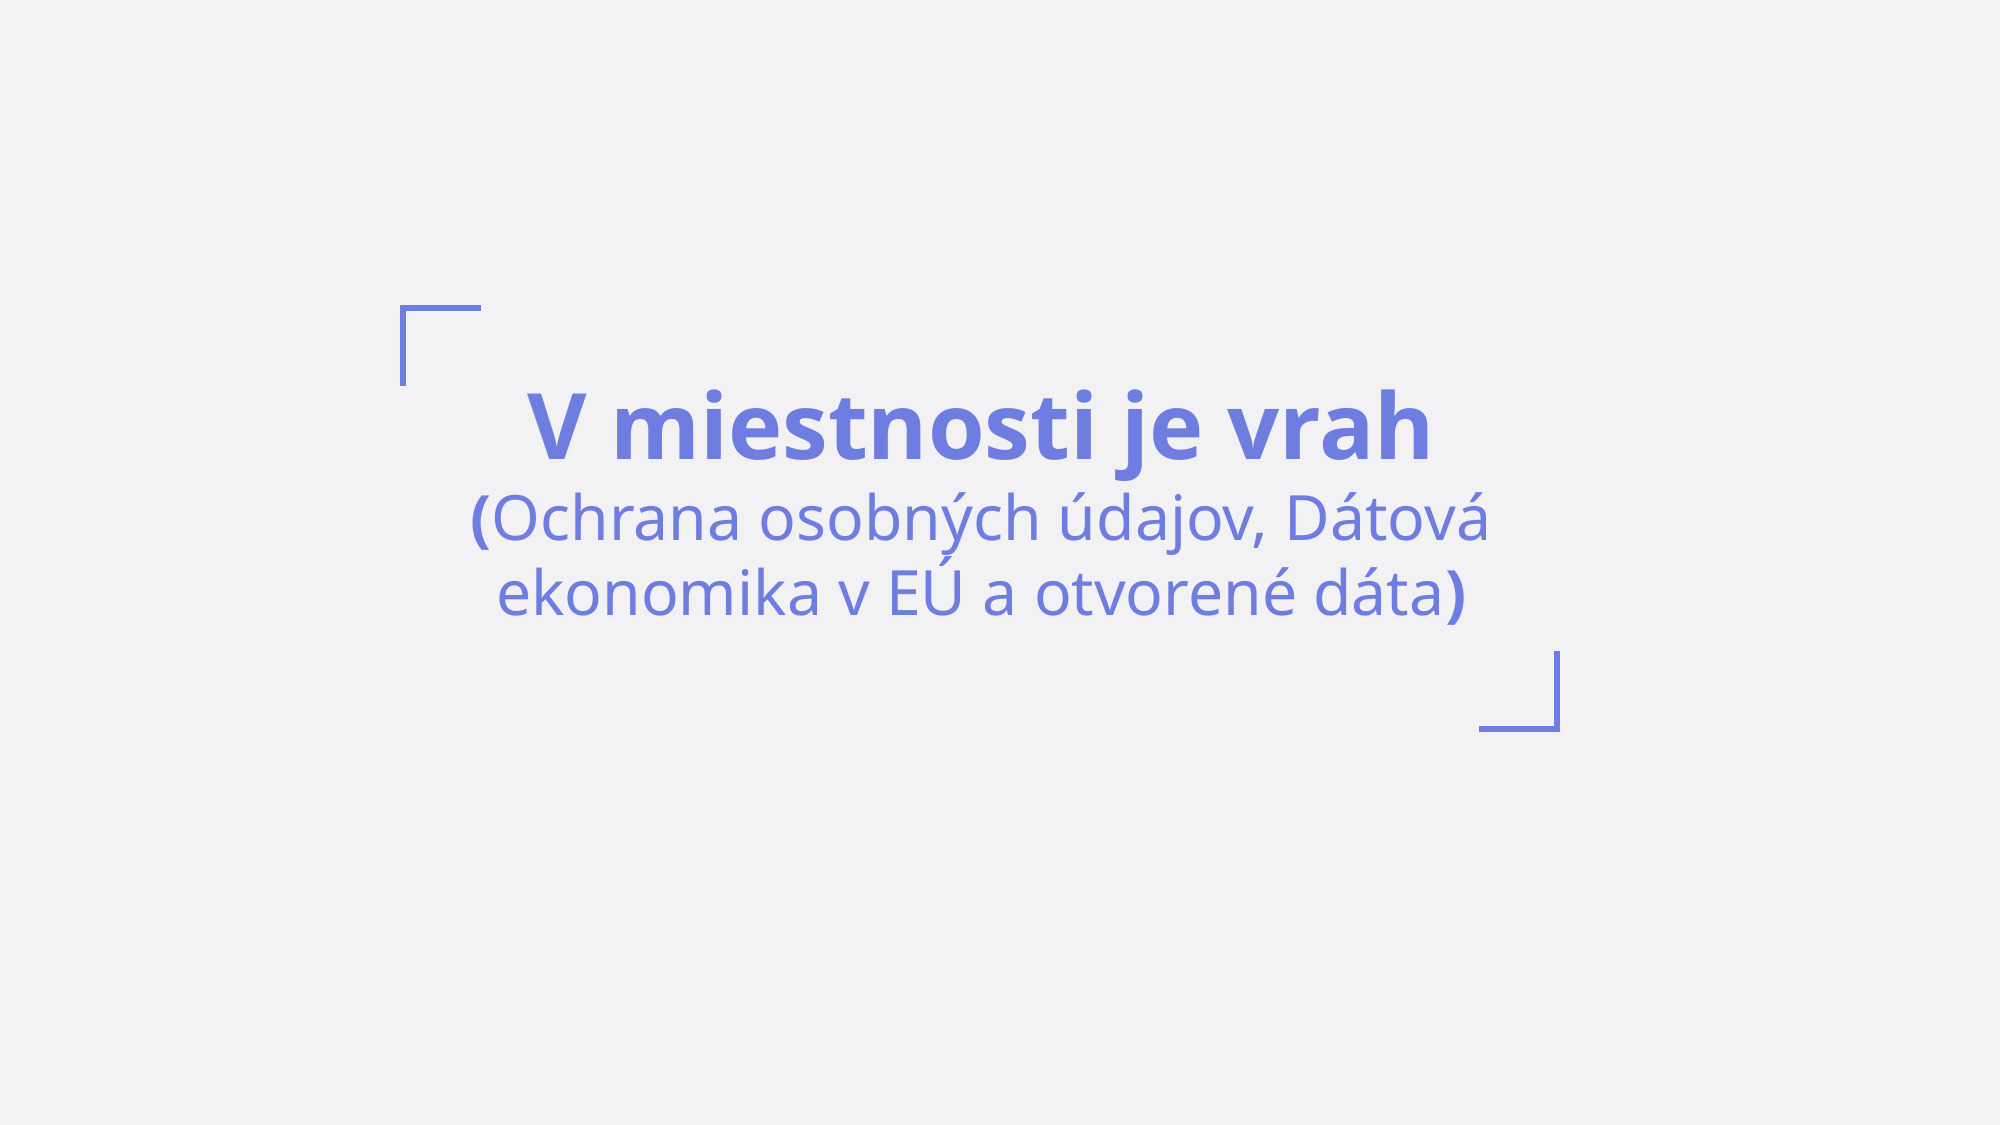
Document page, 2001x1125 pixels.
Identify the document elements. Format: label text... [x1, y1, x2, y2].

text_box V miestnosti je vrah (Ochrana osobných údajov, Dátová ekonomika v EÚ a otvorené dáta) [403, 360, 1560, 636]
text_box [1482, 653, 1558, 729]
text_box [402, 308, 478, 384]
